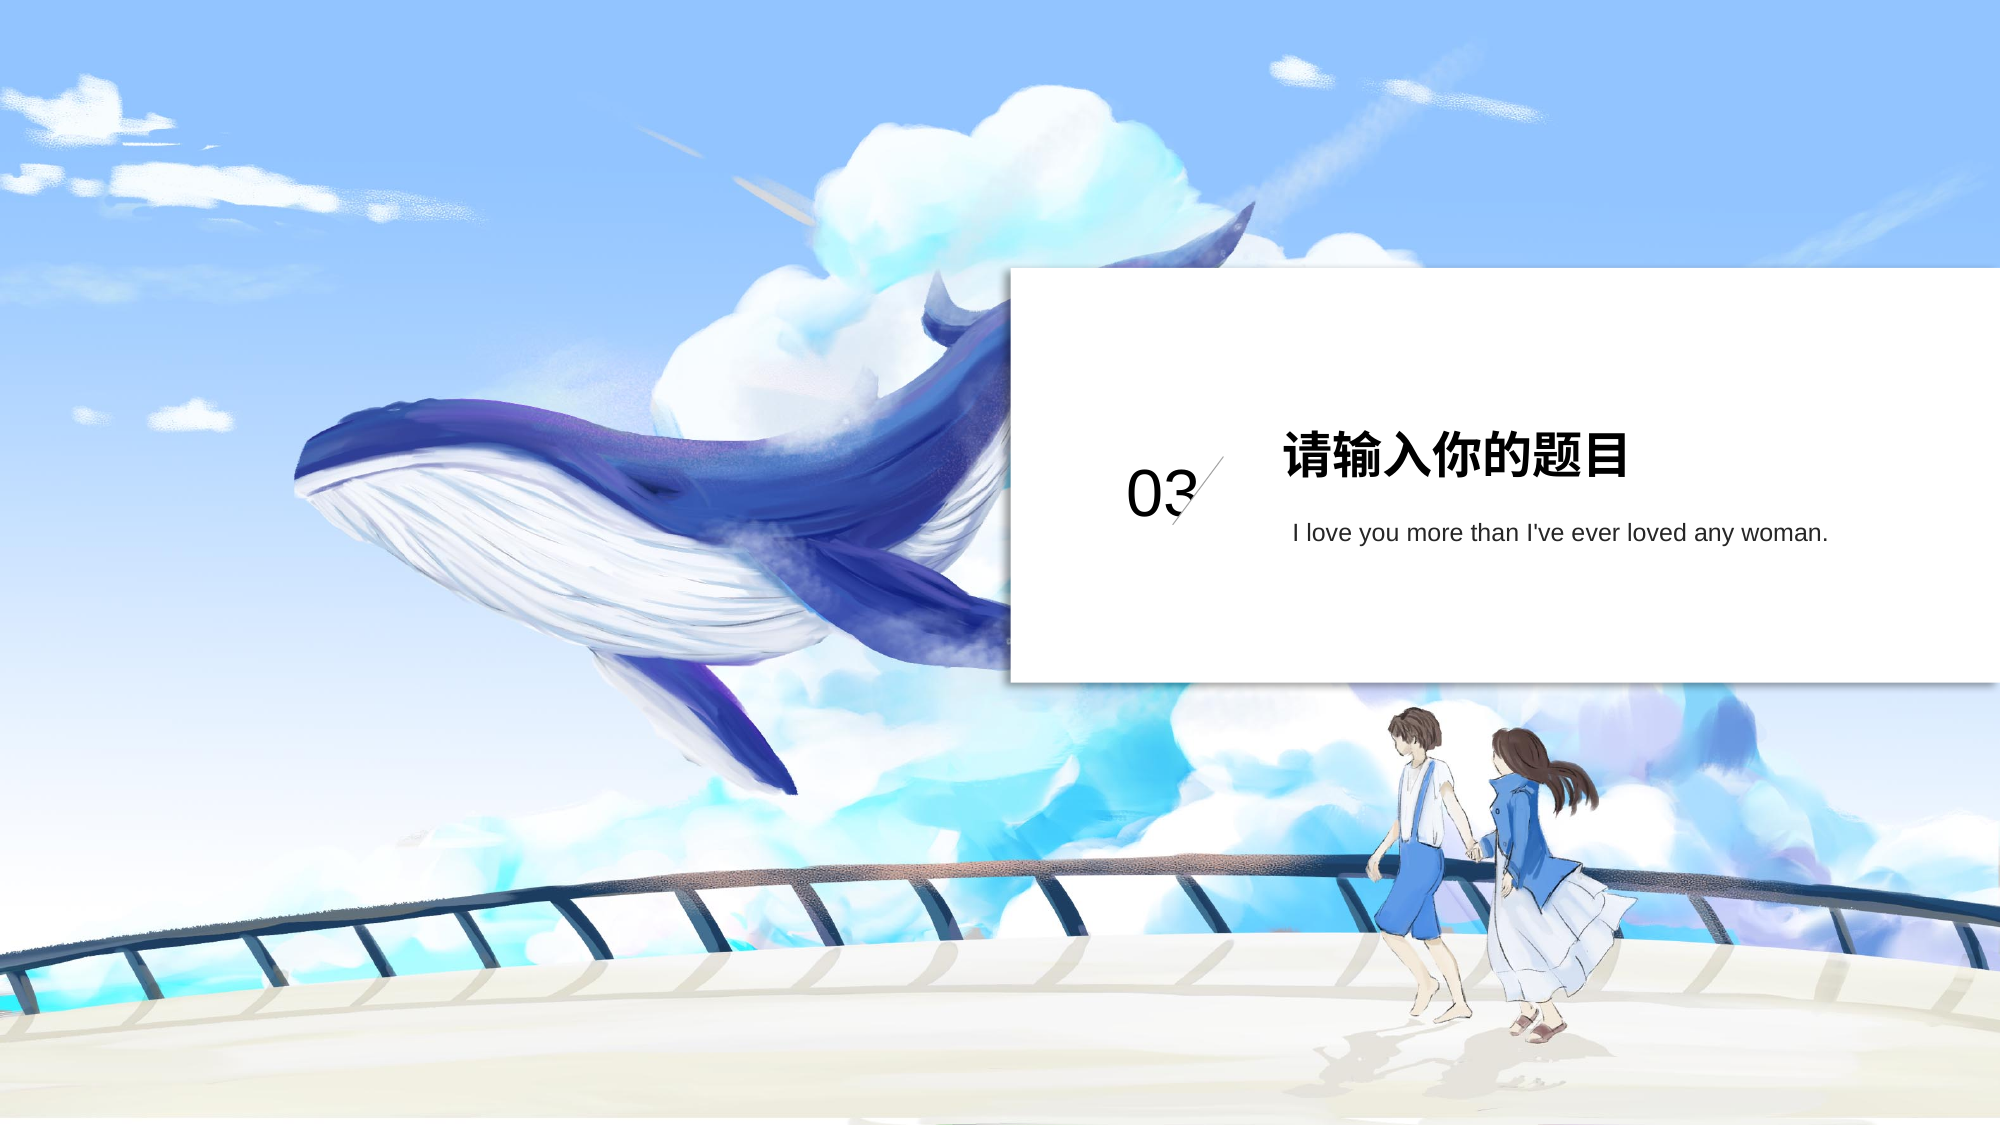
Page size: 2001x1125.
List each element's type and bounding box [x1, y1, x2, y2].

picture [0, 0, 2000, 1125]
text_box [1110, 442, 1224, 539]
